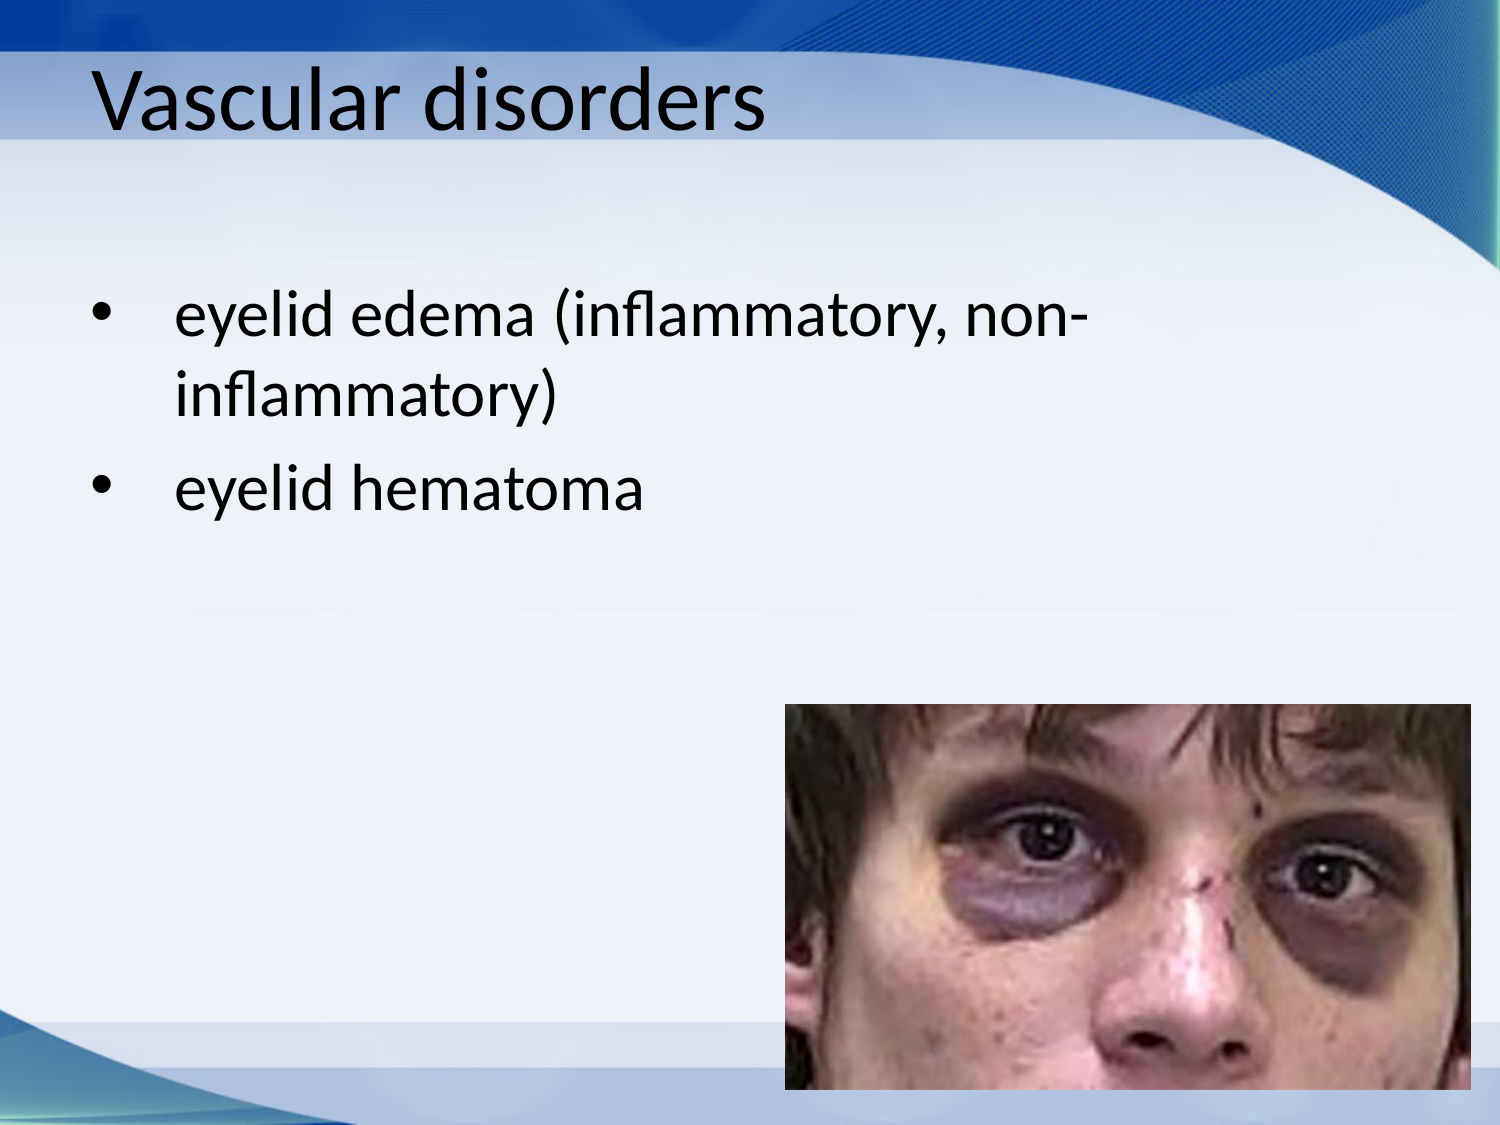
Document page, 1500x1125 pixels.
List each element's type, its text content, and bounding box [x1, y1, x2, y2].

list eyelid edema (inflammatory, non-inflammatory) eyelid hematoma [75, 262, 1425, 1005]
picture [0, 0, 1500, 1125]
title Vascular disorders [76, 0, 1427, 188]
